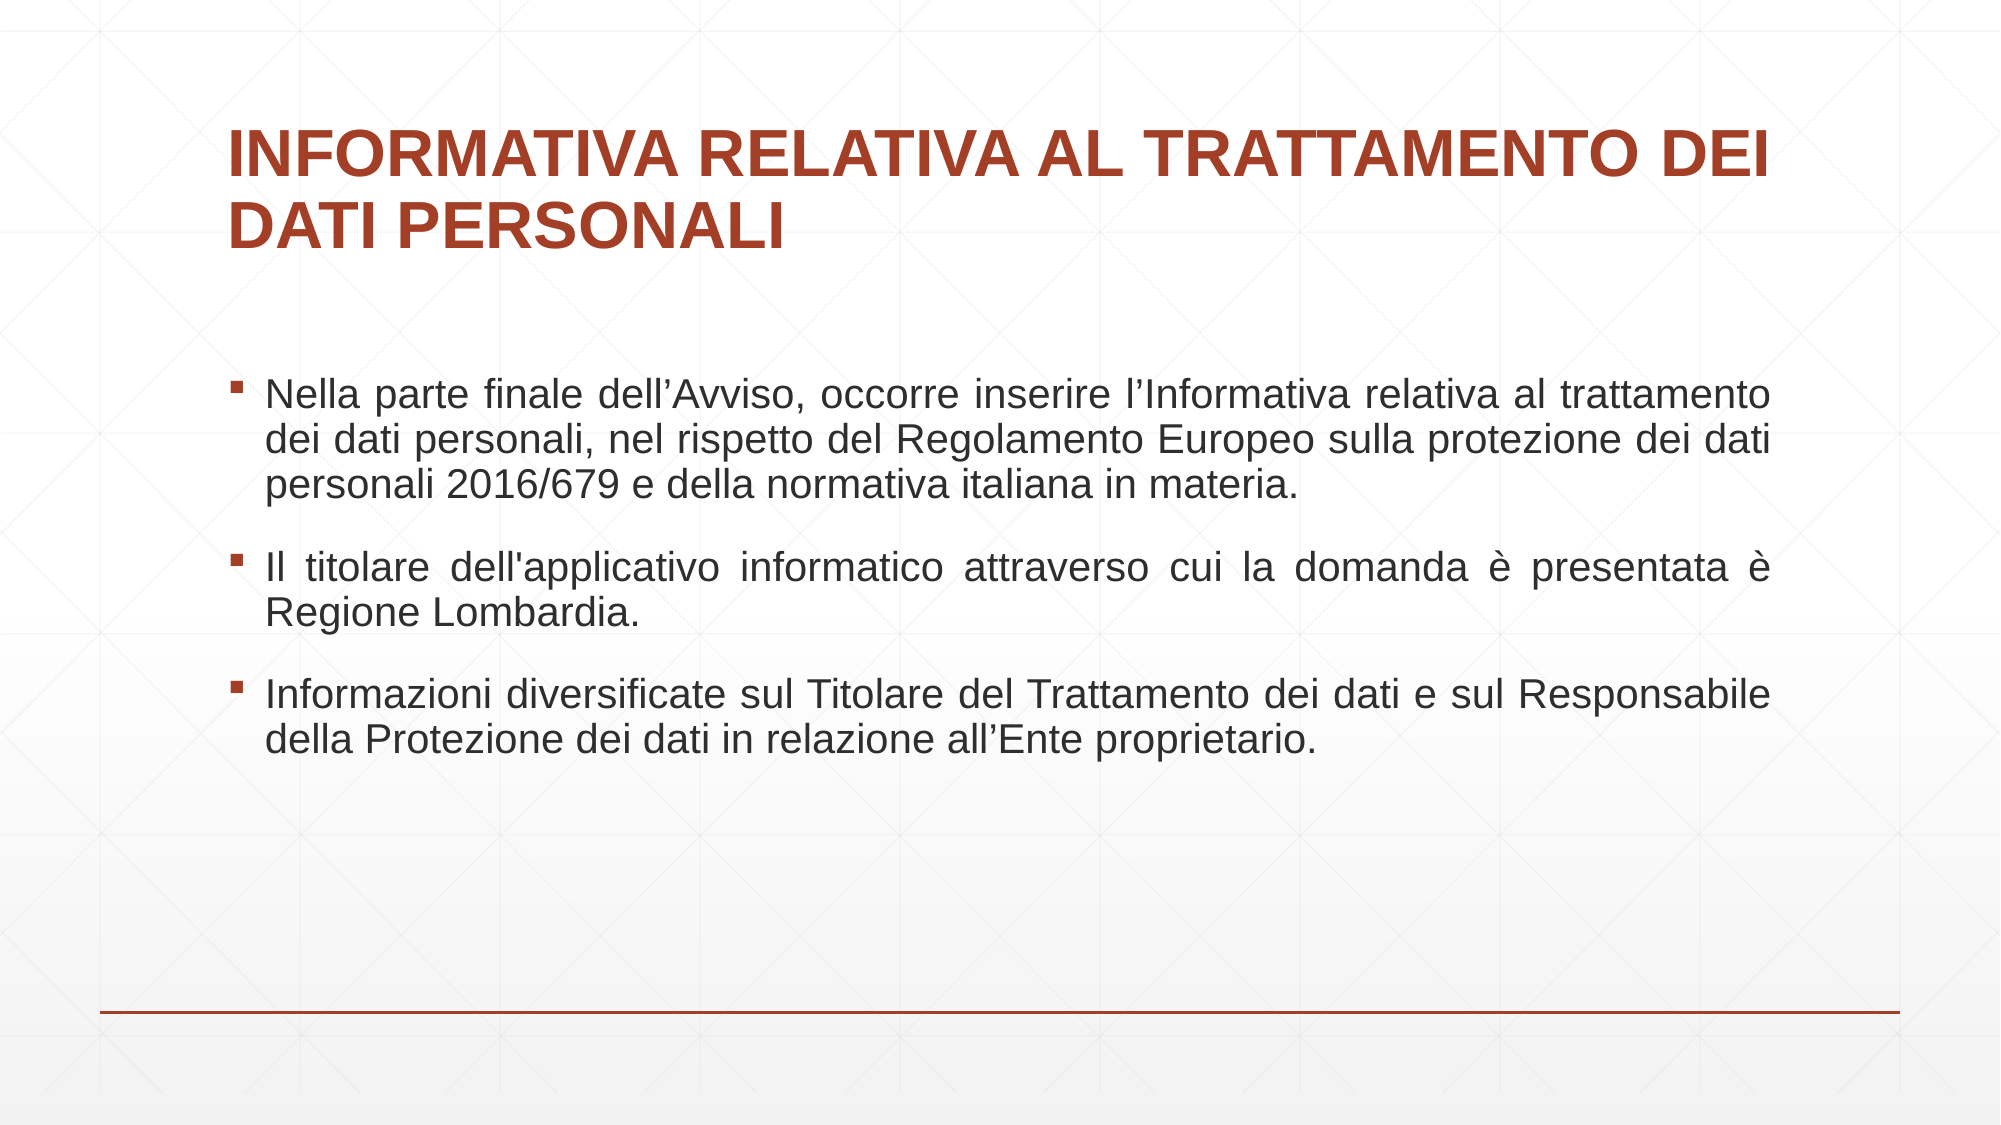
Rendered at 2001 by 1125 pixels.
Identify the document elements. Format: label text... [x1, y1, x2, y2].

list Nella parte finale dell’Avviso, occorre inserire l’Informativa relativa al trattamento dei dati personali, nel rispetto del Regolamento Europeo sulla protezione dei dati personali 2016/679 e della normativa italiana in materia. Il titolare dell'applicativo informatico attraverso cui la domanda è presentata è Regione Lombardia. Informazioni diversificate sul Titolare del Trattamento dei dati e sul Responsabile della Protezione dei dati in relazione all’Ente proprietario. [212, 270, 1788, 991]
title INFORMATIVA RELATIVA AL TRATTAMENTO DEI DATI PERSONALI [212, 82, 1788, 270]
